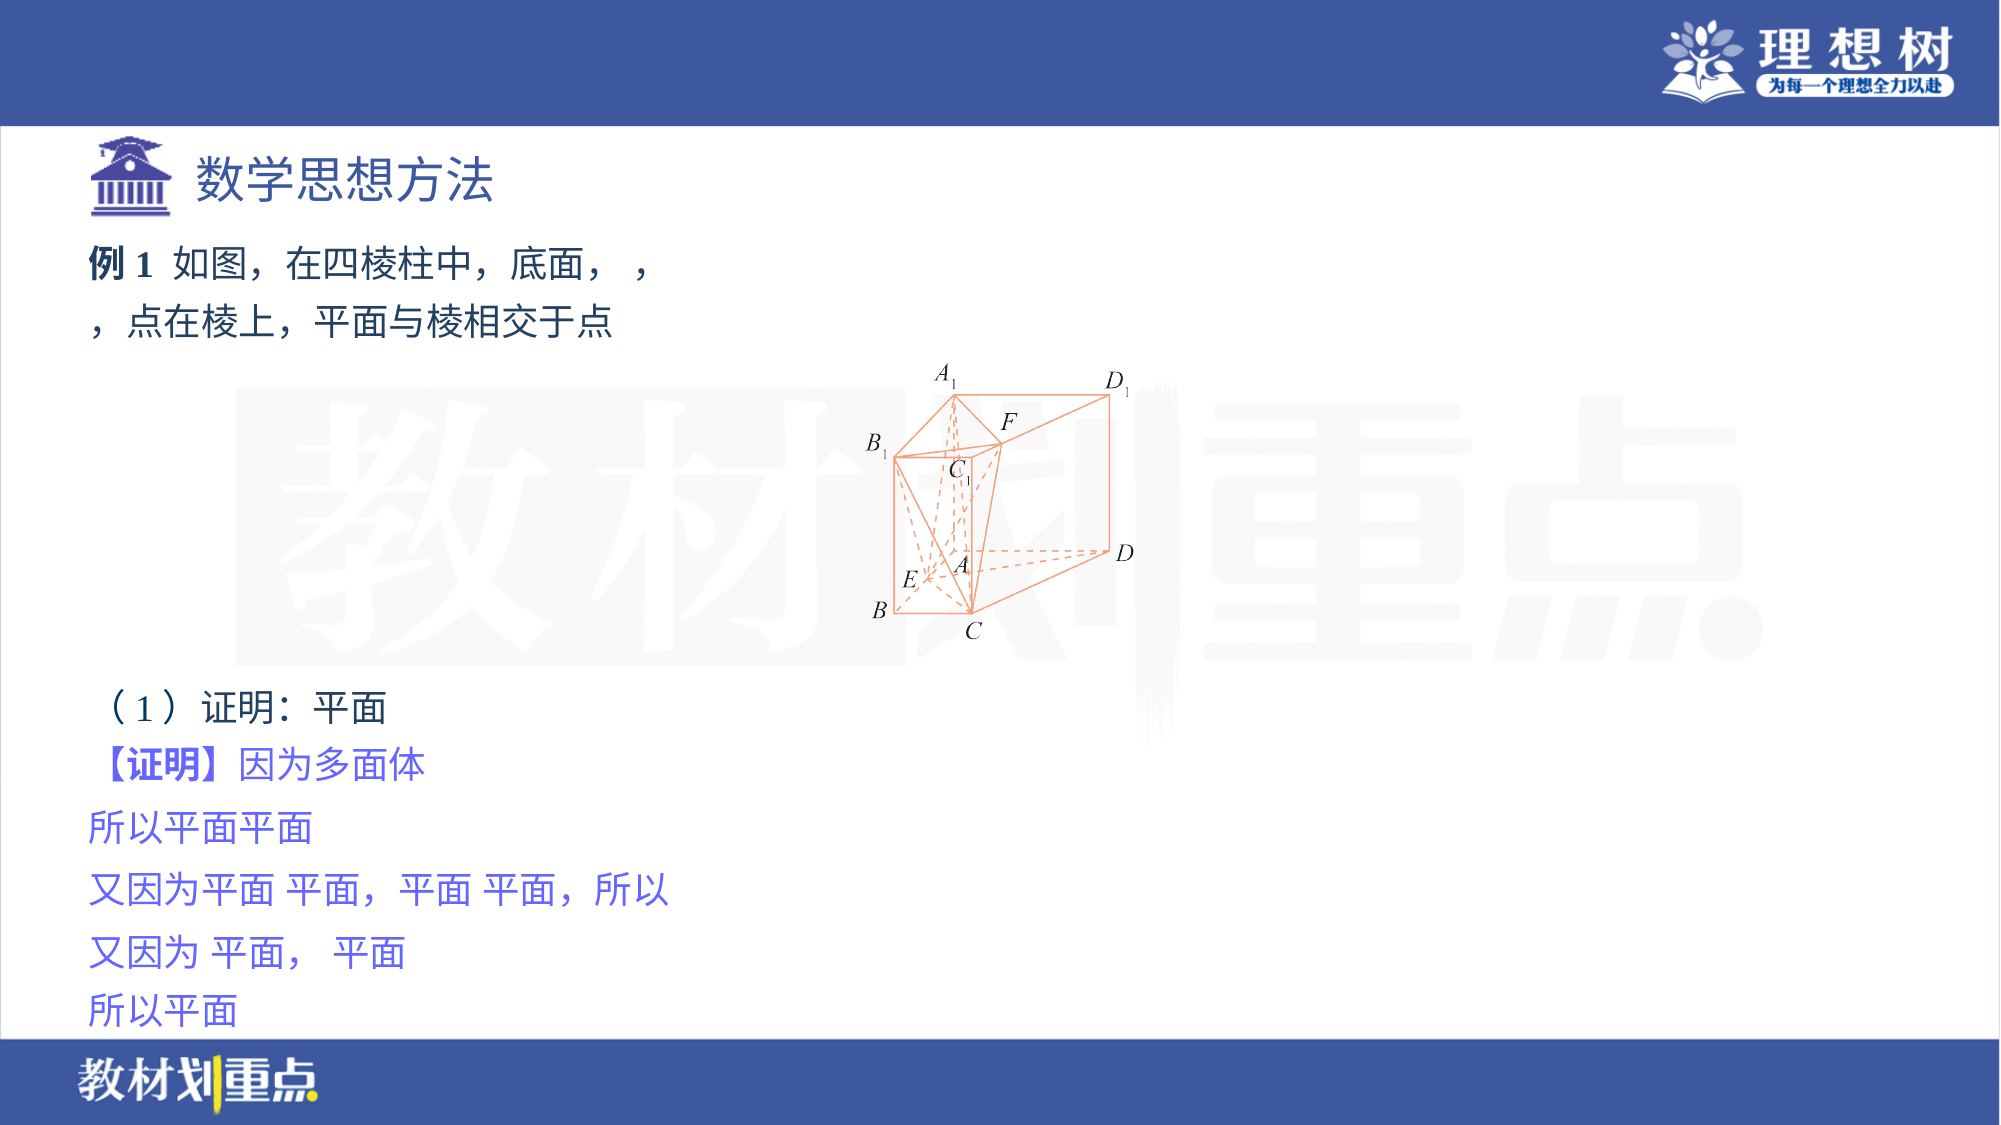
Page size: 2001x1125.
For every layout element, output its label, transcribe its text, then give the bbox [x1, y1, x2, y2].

text_box 数学思想方法 [194, 135, 726, 222]
picture [0, 0, 2000, 1125]
